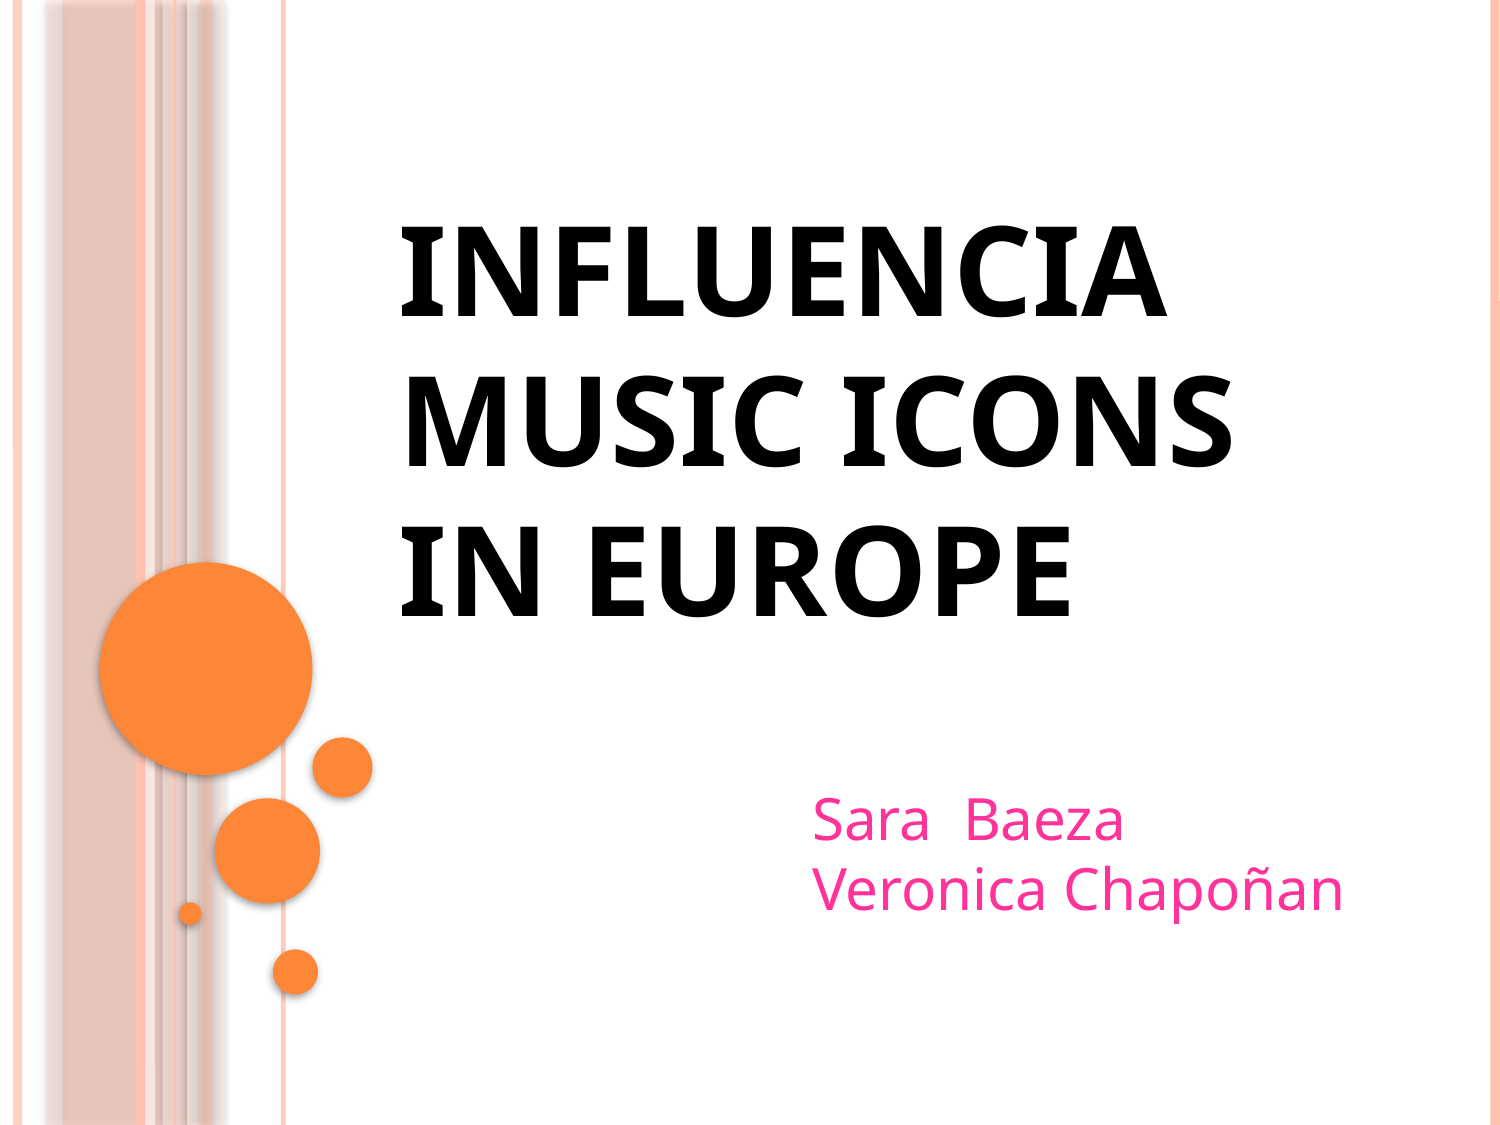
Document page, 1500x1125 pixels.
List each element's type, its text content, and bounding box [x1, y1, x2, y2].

text_box Sara Baeza Veronica Chapoñan [797, 775, 1424, 930]
title Influencia Music Icons in EuroPE [383, 338, 1397, 649]
